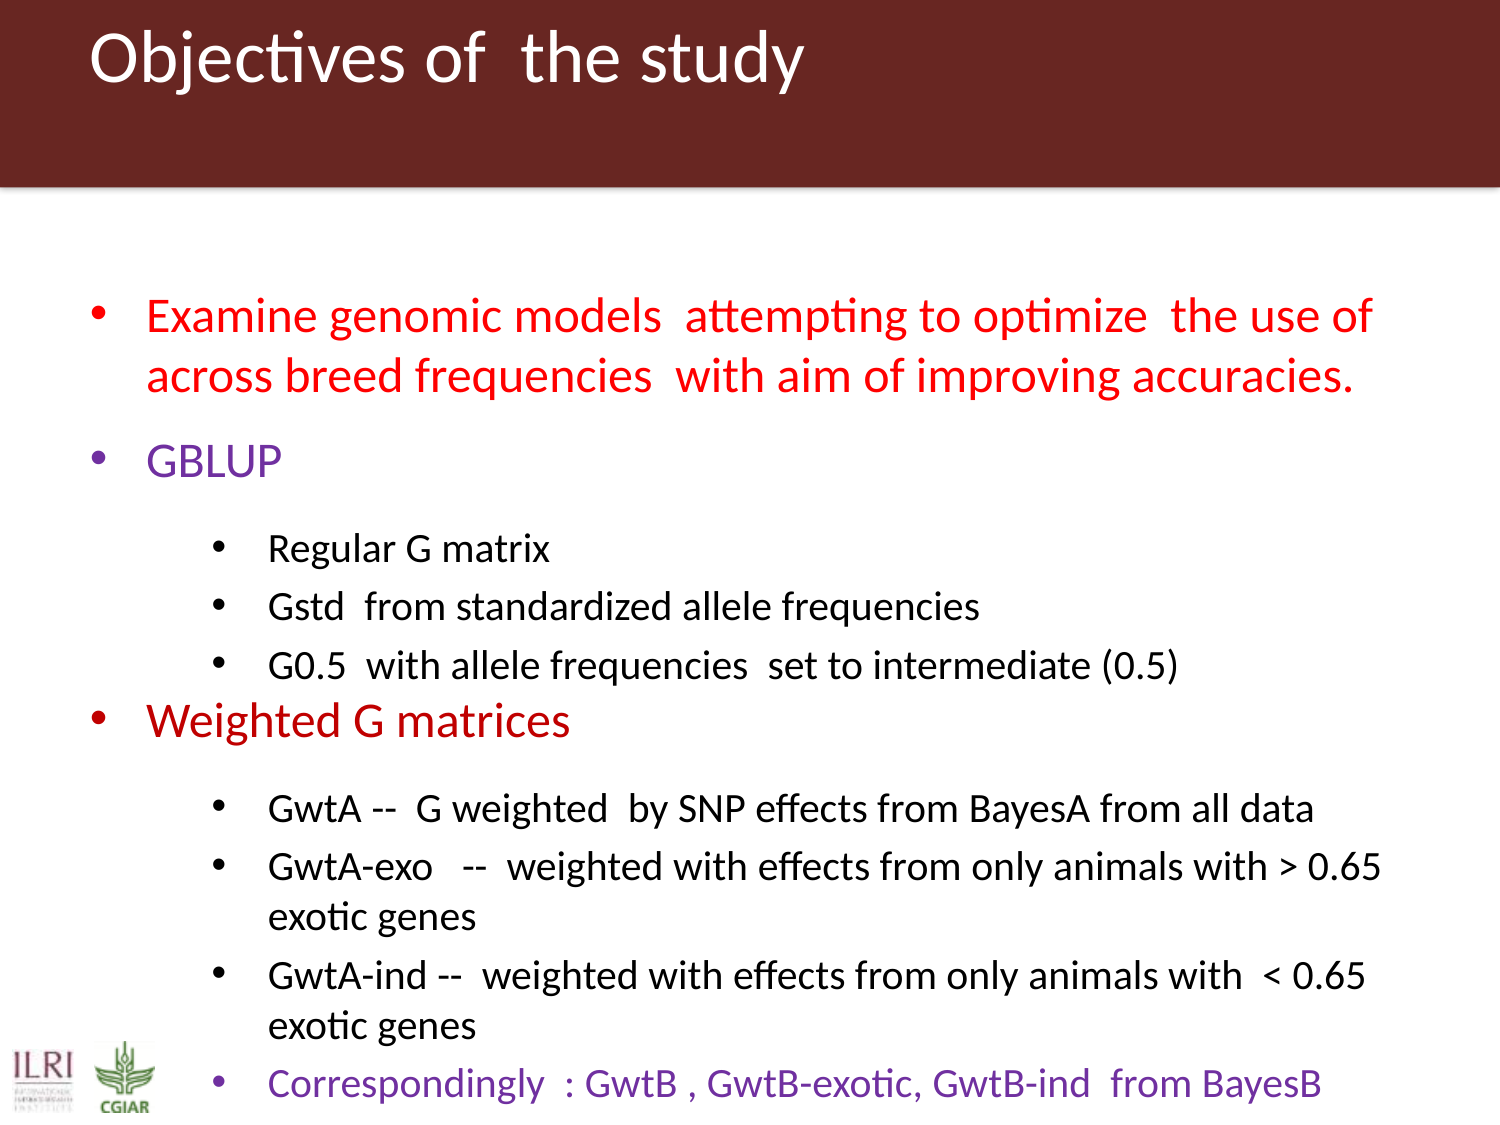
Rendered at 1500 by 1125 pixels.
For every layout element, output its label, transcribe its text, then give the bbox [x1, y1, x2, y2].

title Objectives of the study [75, 0, 1425, 188]
picture [12, 1049, 74, 1113]
list Examine genomic models attempting to optimize the use of across breed frequencies with aim of improving accuracies. GBLUP Regular G matrix Gstd from standardized allele frequencies G0.5 with allele frequencies set to intermediate (0.5) Weighted G matrices GwtA -- G weighted by SNP effects from BayesA from all data GwtA-exo -- weighted with effects from only animals with > 0.65 exotic genes GwtA-ind -- weighted with effects from only animals with < 0.65 exotic genes Correspondingly : GwtB , GwtB-exotic, GwtB-ind from BayesB [75, 275, 1425, 1025]
picture [94, 1041, 155, 1113]
